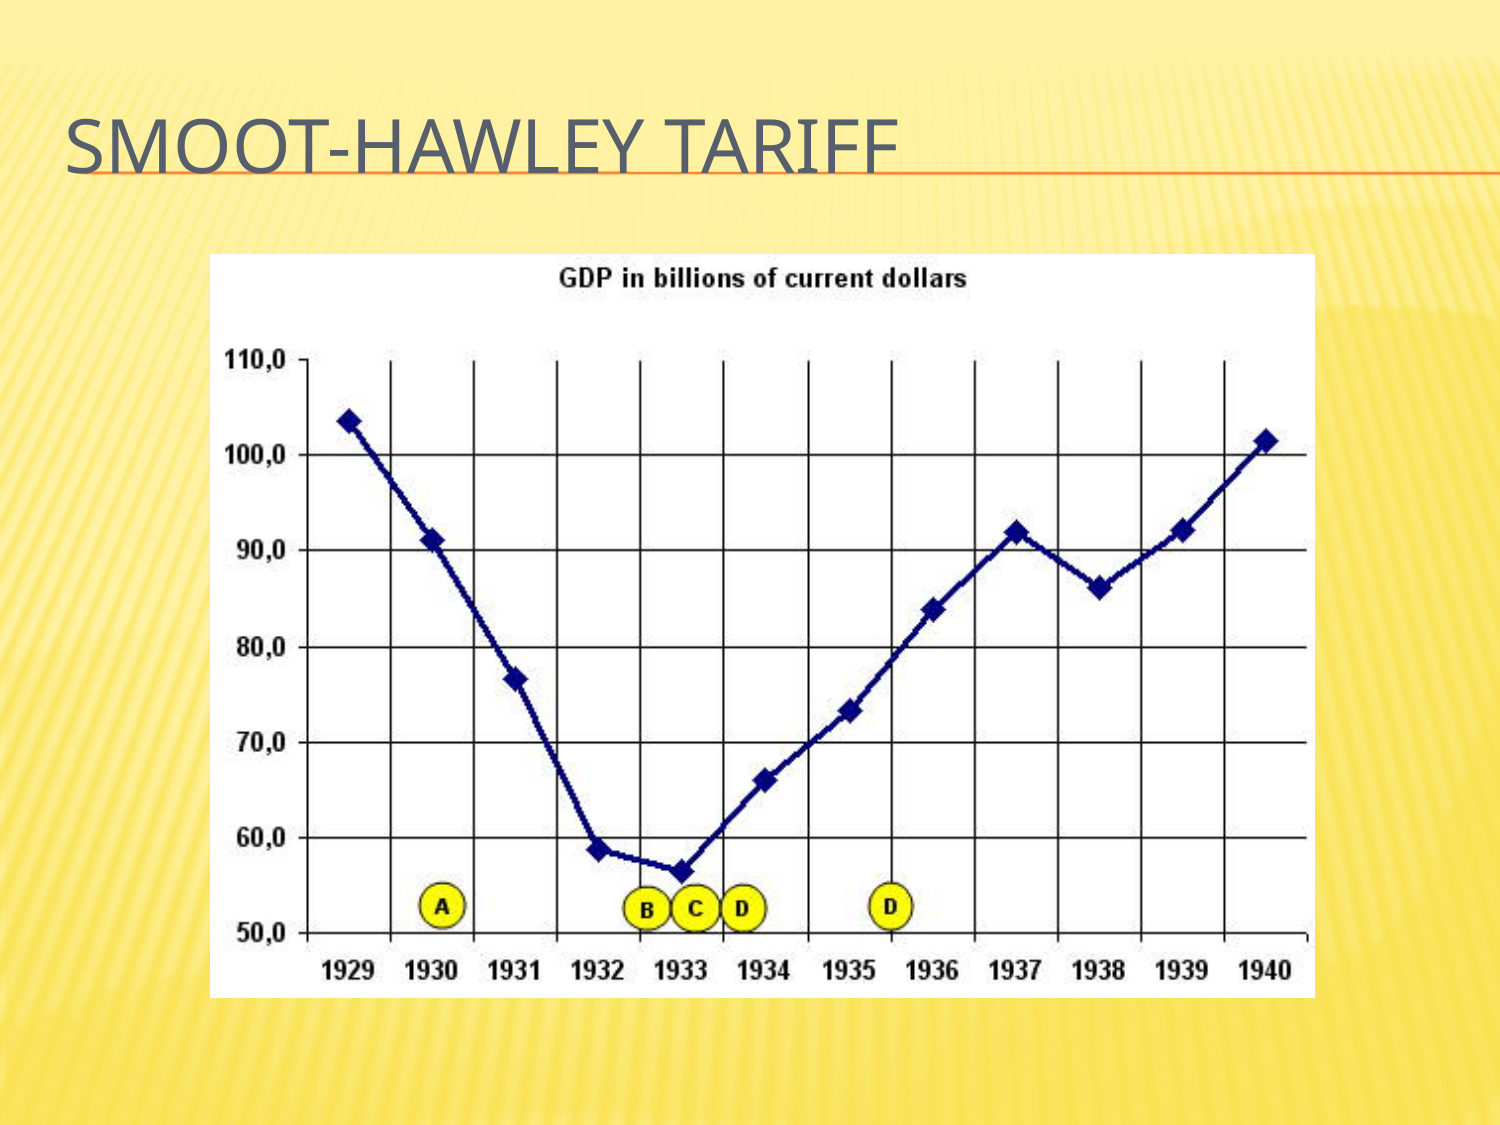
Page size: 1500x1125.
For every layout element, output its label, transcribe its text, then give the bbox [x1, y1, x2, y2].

title Smoot-Hawley Tariff [50, 75, 1475, 213]
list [209, 254, 1316, 998]
